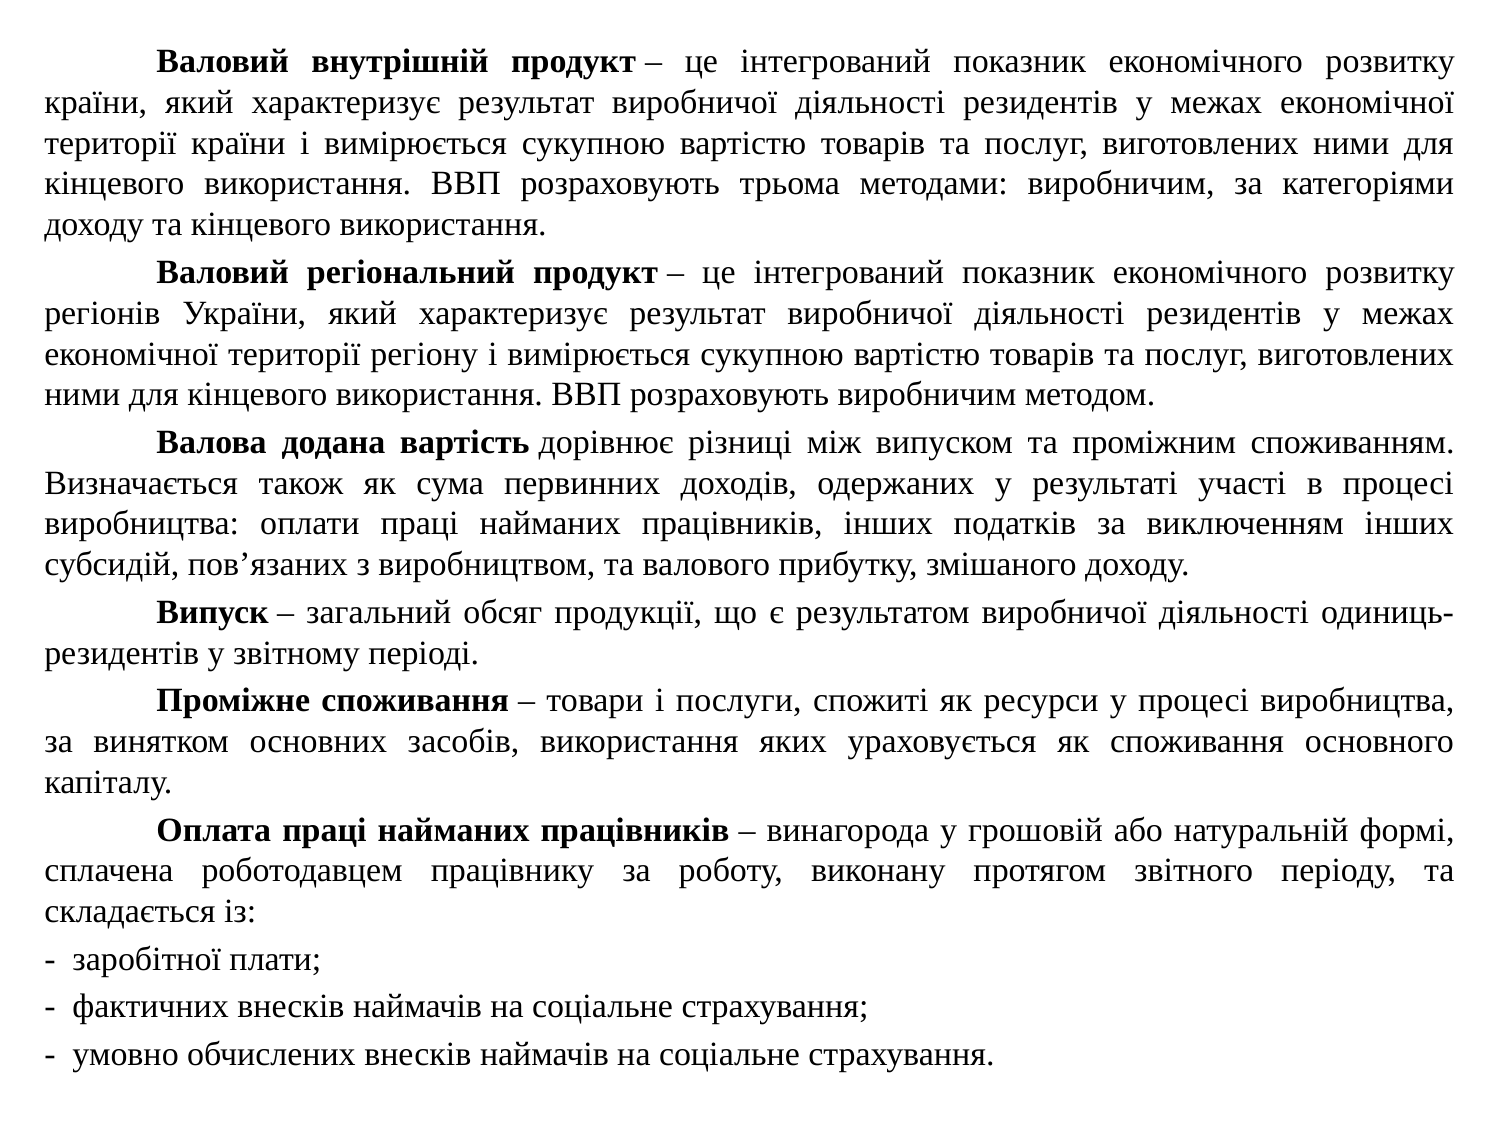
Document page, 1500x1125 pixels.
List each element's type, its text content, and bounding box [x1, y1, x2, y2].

list Валовий внутрішній продукт – це інтегрований показник економічного розвитку країни, який характеризує результат виробничої діяльності резидентів у межах економічної території країни і вимірюється сукупною вартістю товарів та послуг, виготовлених ними для кінцевого використання. ВВП розраховують трьома методами: виробничим, за категоріями доходу та кінцевого використання. Валовий регіональний продукт – це інтегрований показник економічного розвитку регіонів України, який характеризує результат виробничої діяльності резидентів у межах економічної території регіону і вимірюється сукупною вартістю товарів та послуг, виготовлених ними для кінцевого використання. ВВП розраховують виробничим методом. Валова додана вартість дорівнює різниці між випуском та проміжним споживанням. Визначається також як сума первинних доходів, одержаних у результаті участі в процесі виробництва: оплати праці найманих працівників, інших податків за виключенням інших субсидій, пов’язаних з виробництвом, та валового прибутку, змішаного доходу. Випуск – загальний обсяг продукції, що є результатом виробничої діяльності одиниць-резидентів у звітному періоді. Проміжне споживання – товари і послуги, спожиті як ресурси у процесі виробництва, за винятком основних засобів, використання яких ураховується як споживання основного капіталу. Оплата праці найманих працівників – винагорода у грошовій або натуральній формі, сплачена роботодавцем працівнику за роботу, виконану протягом звітного періоду, та складається із: - заробітної плати; - фактичних внесків наймачів на соціальне страхування; - умовно обчислених внесків наймачів на соціальне страхування. [29, 30, 1471, 1083]
